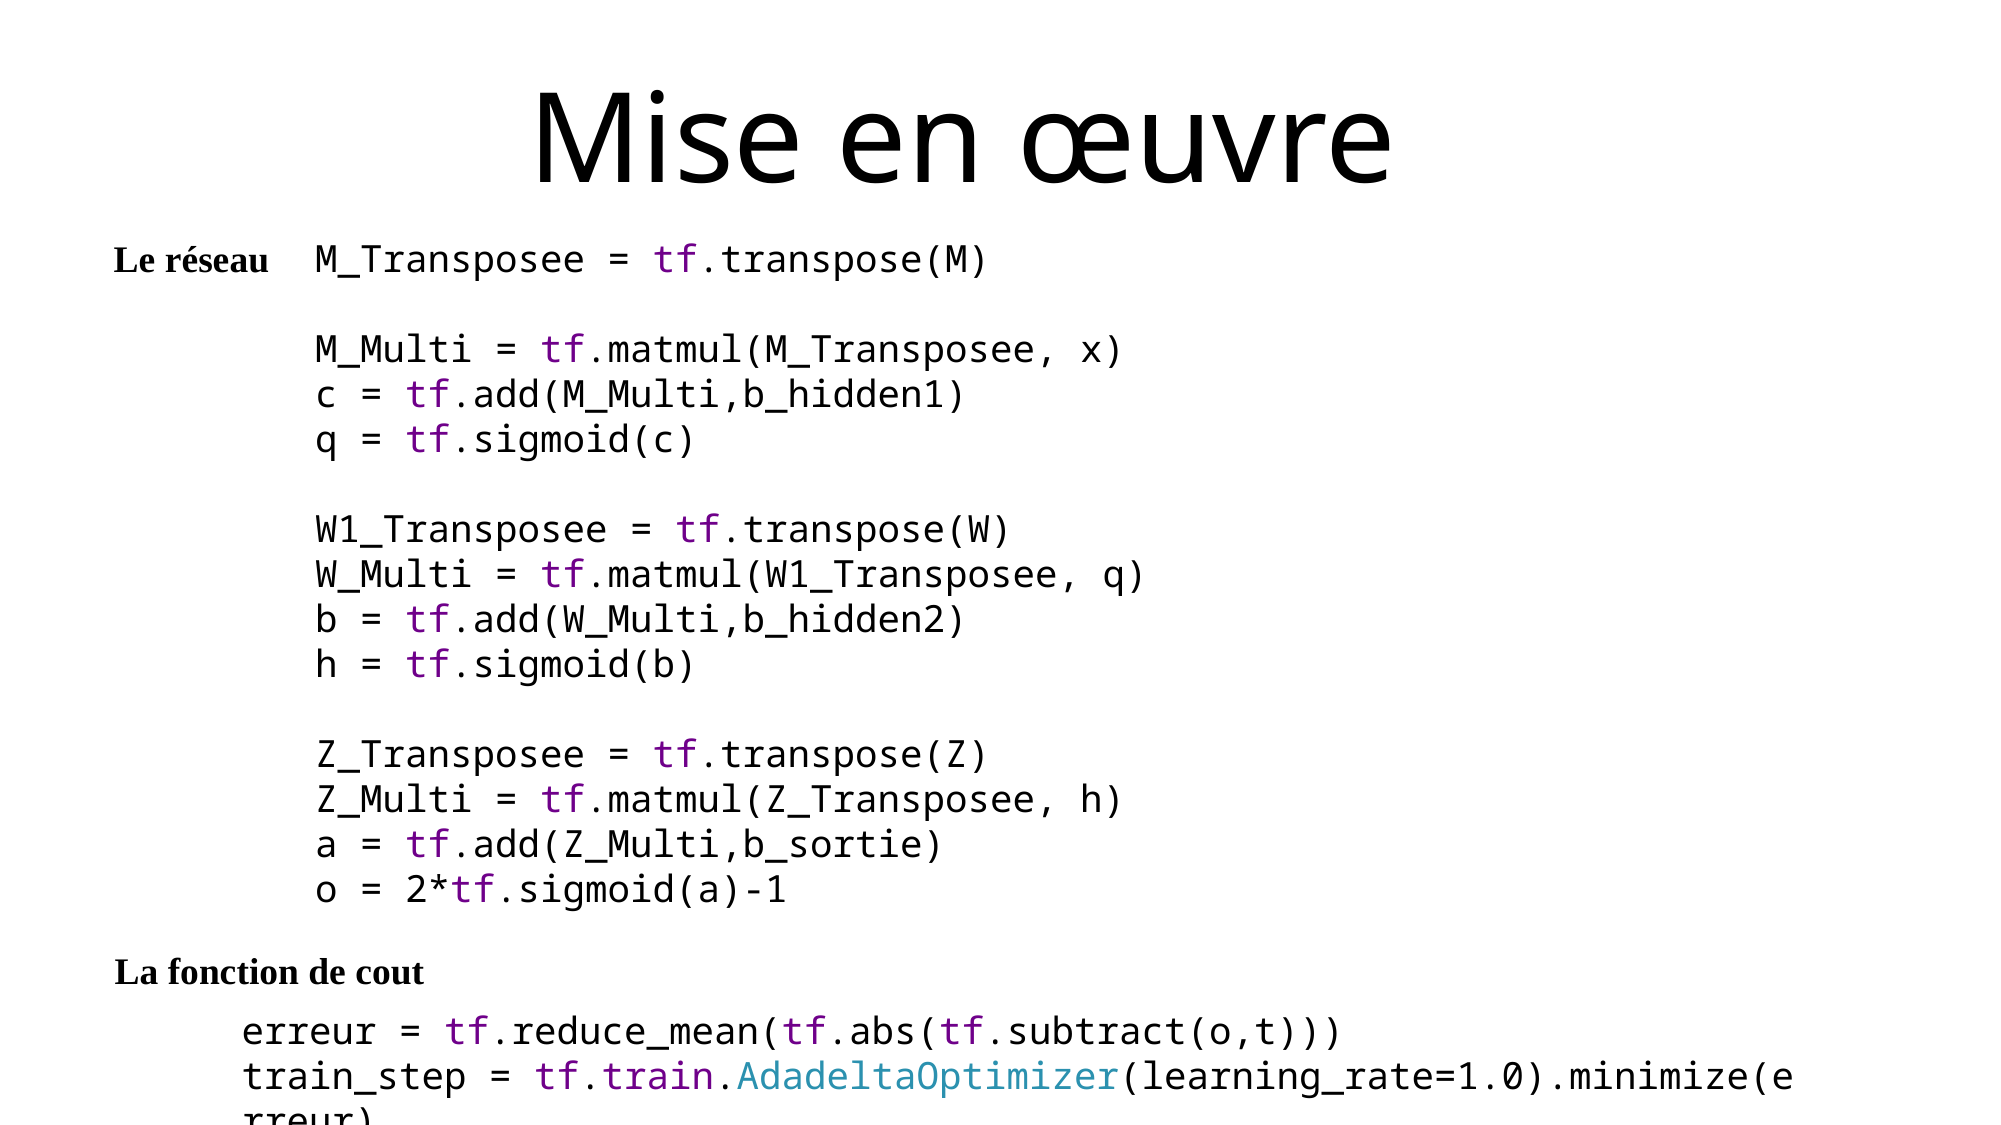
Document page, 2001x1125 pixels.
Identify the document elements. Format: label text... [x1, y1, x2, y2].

text_box M_Transposee = tf.transpose(M) M_Multi = tf.matmul(M_Transposee, x) c = tf.add(M_Multi,b_hidden1) q = tf.sigmoid(c) W1_Transposee = tf.transpose(W) W_Multi = tf.matmul(W1_Transposee, q) b = tf.add(W_Multi,b_hidden2) h = tf.sigmoid(b) Z_Transposee = tf.transpose(Z) Z_Multi = tf.matmul(Z_Transposee, h) a = tf.add(Z_Multi,b_sortie) o = 2*tf.sigmoid(a)-1 [300, 227, 1301, 918]
text_box erreur = tf.reduce_mean(tf.abs(tf.subtract(o,t))) train_step = tf.train.AdadeltaOptimizer(learning_rate=1.0).minimize(erreur) [226, 999, 1829, 1125]
text_box Le réseau [99, 227, 285, 288]
text_box La fonction de cout [99, 939, 440, 1000]
text_box Mise en œuvre [116, 0, 1842, 218]
